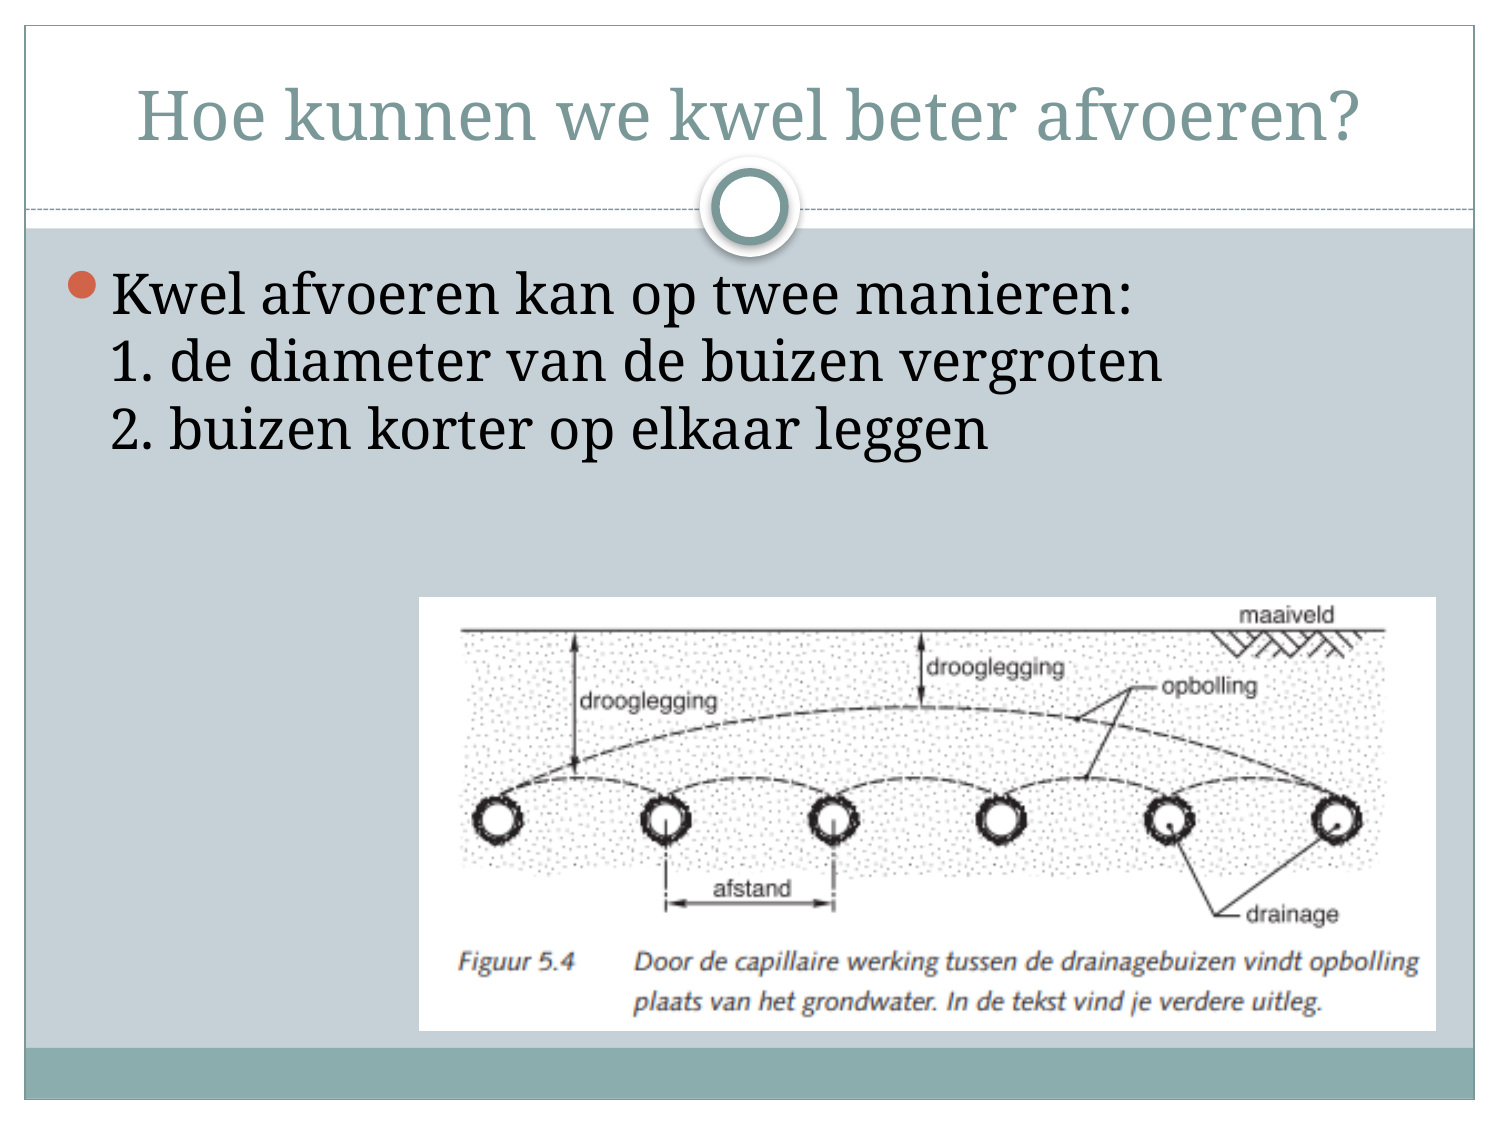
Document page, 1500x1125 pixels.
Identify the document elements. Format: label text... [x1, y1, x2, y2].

title Hoe kunnen we kwel beter afvoeren? [49, 37, 1450, 162]
picture [418, 597, 1436, 1031]
list Kwel afvoeren kan op twee manieren: 1. de diameter van de buizen vergroten 2. buizen korter op elkaar leggen [49, 250, 1445, 563]
